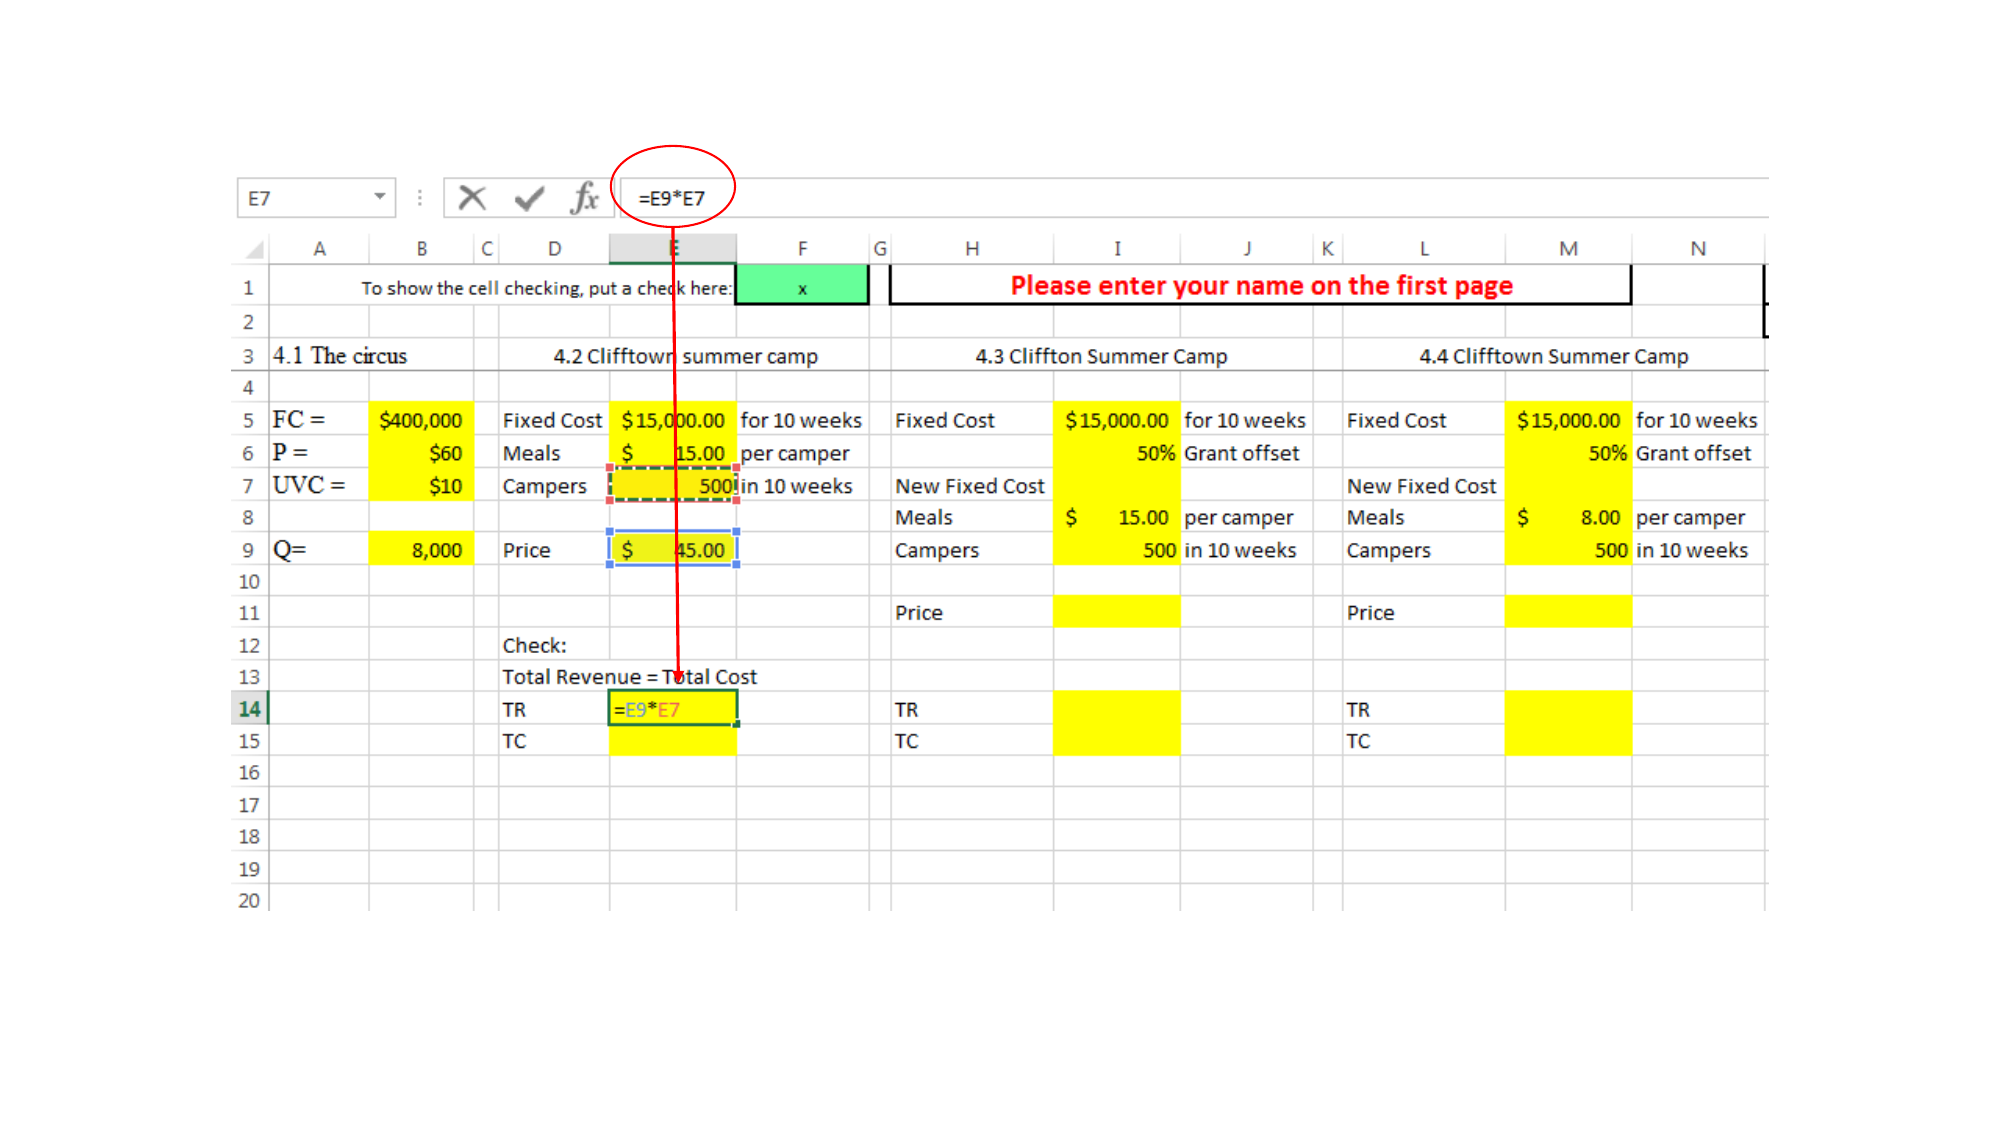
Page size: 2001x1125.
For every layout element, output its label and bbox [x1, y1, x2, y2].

list [231, 162, 1769, 911]
text_box [672, 226, 679, 684]
text_box [621, 144, 725, 162]
